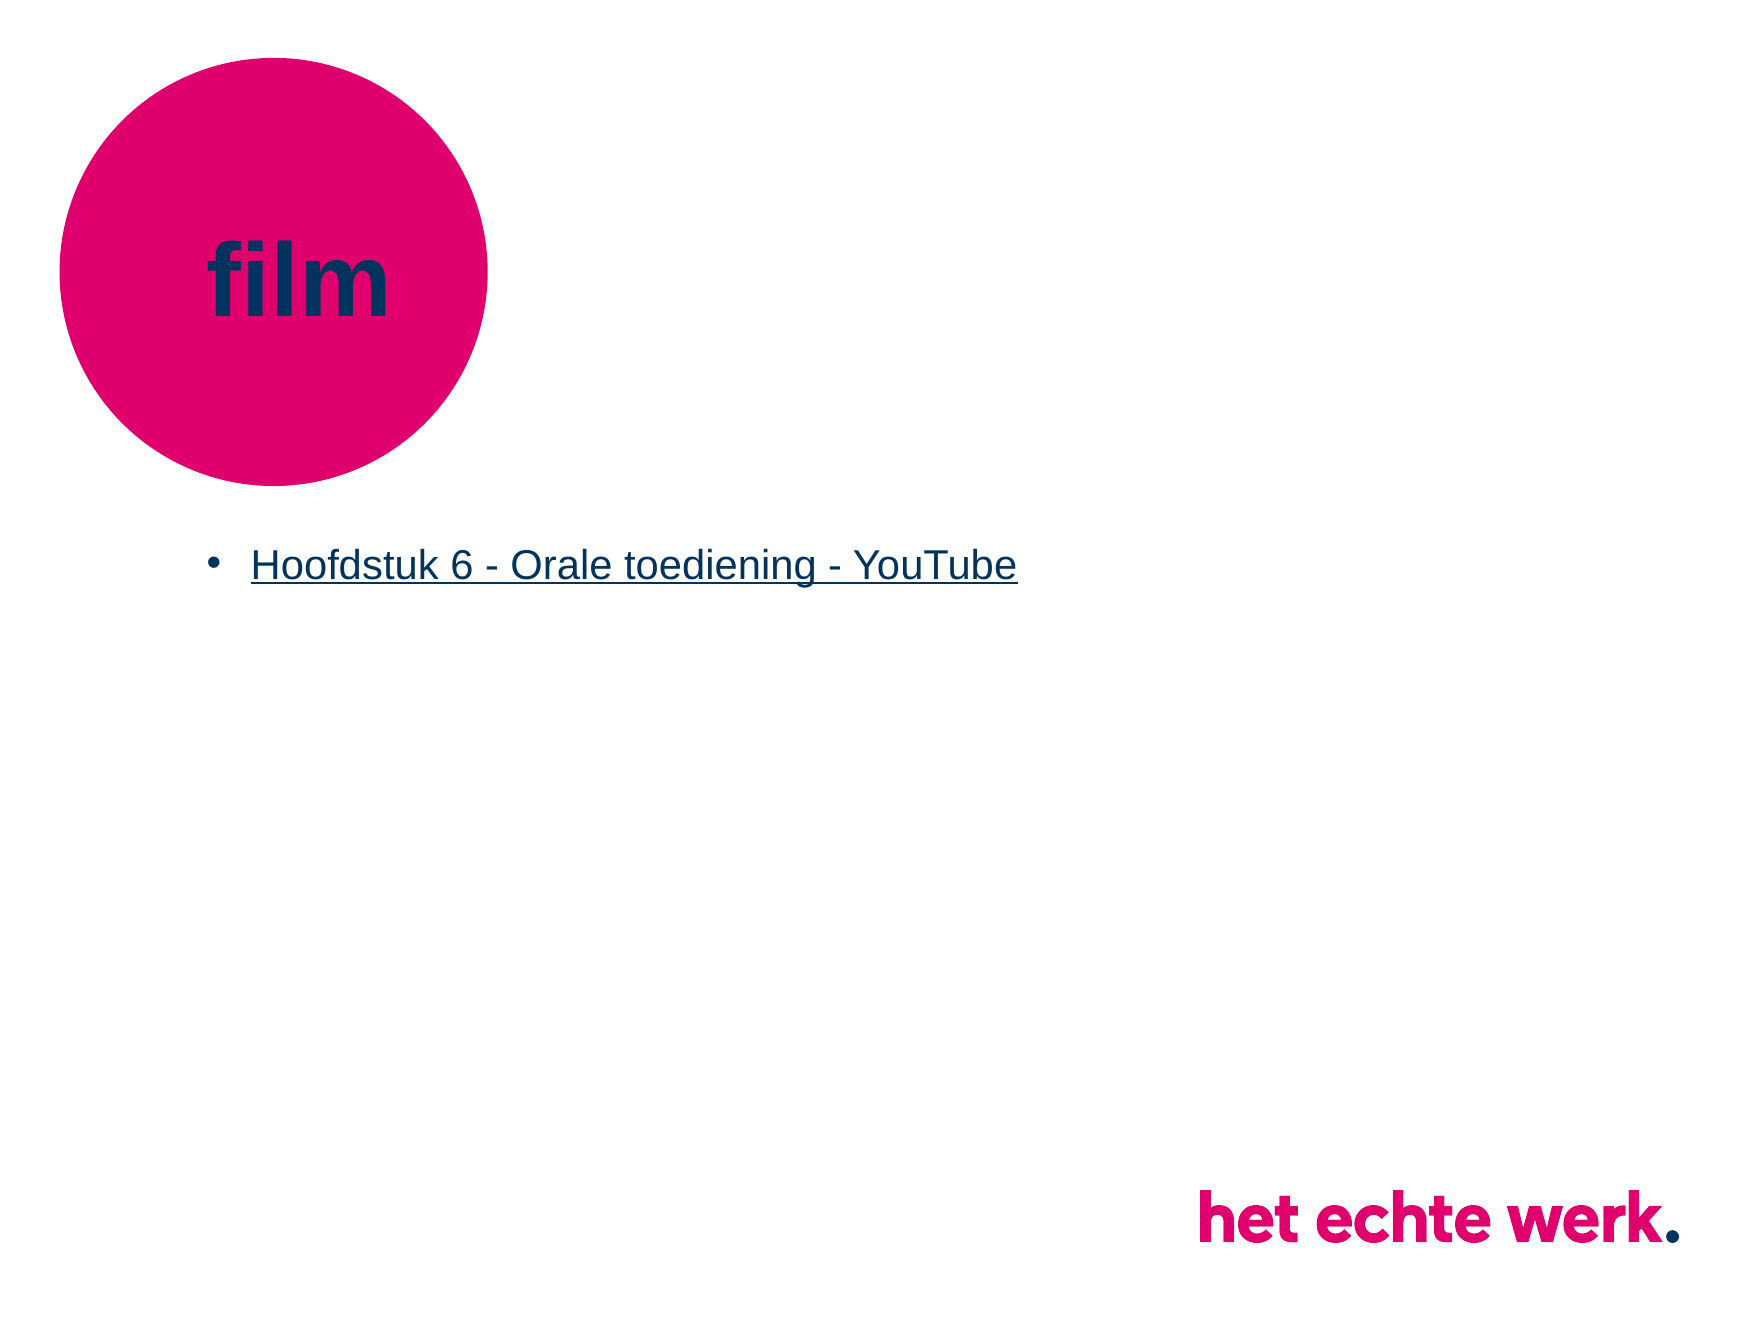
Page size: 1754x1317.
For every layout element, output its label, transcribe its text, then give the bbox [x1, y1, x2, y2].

title film [206, 57, 1499, 487]
picture [1191, 1184, 1754, 1317]
list Hoofdstuk 6 - Orale toediening - YouTube [206, 525, 1499, 1148]
